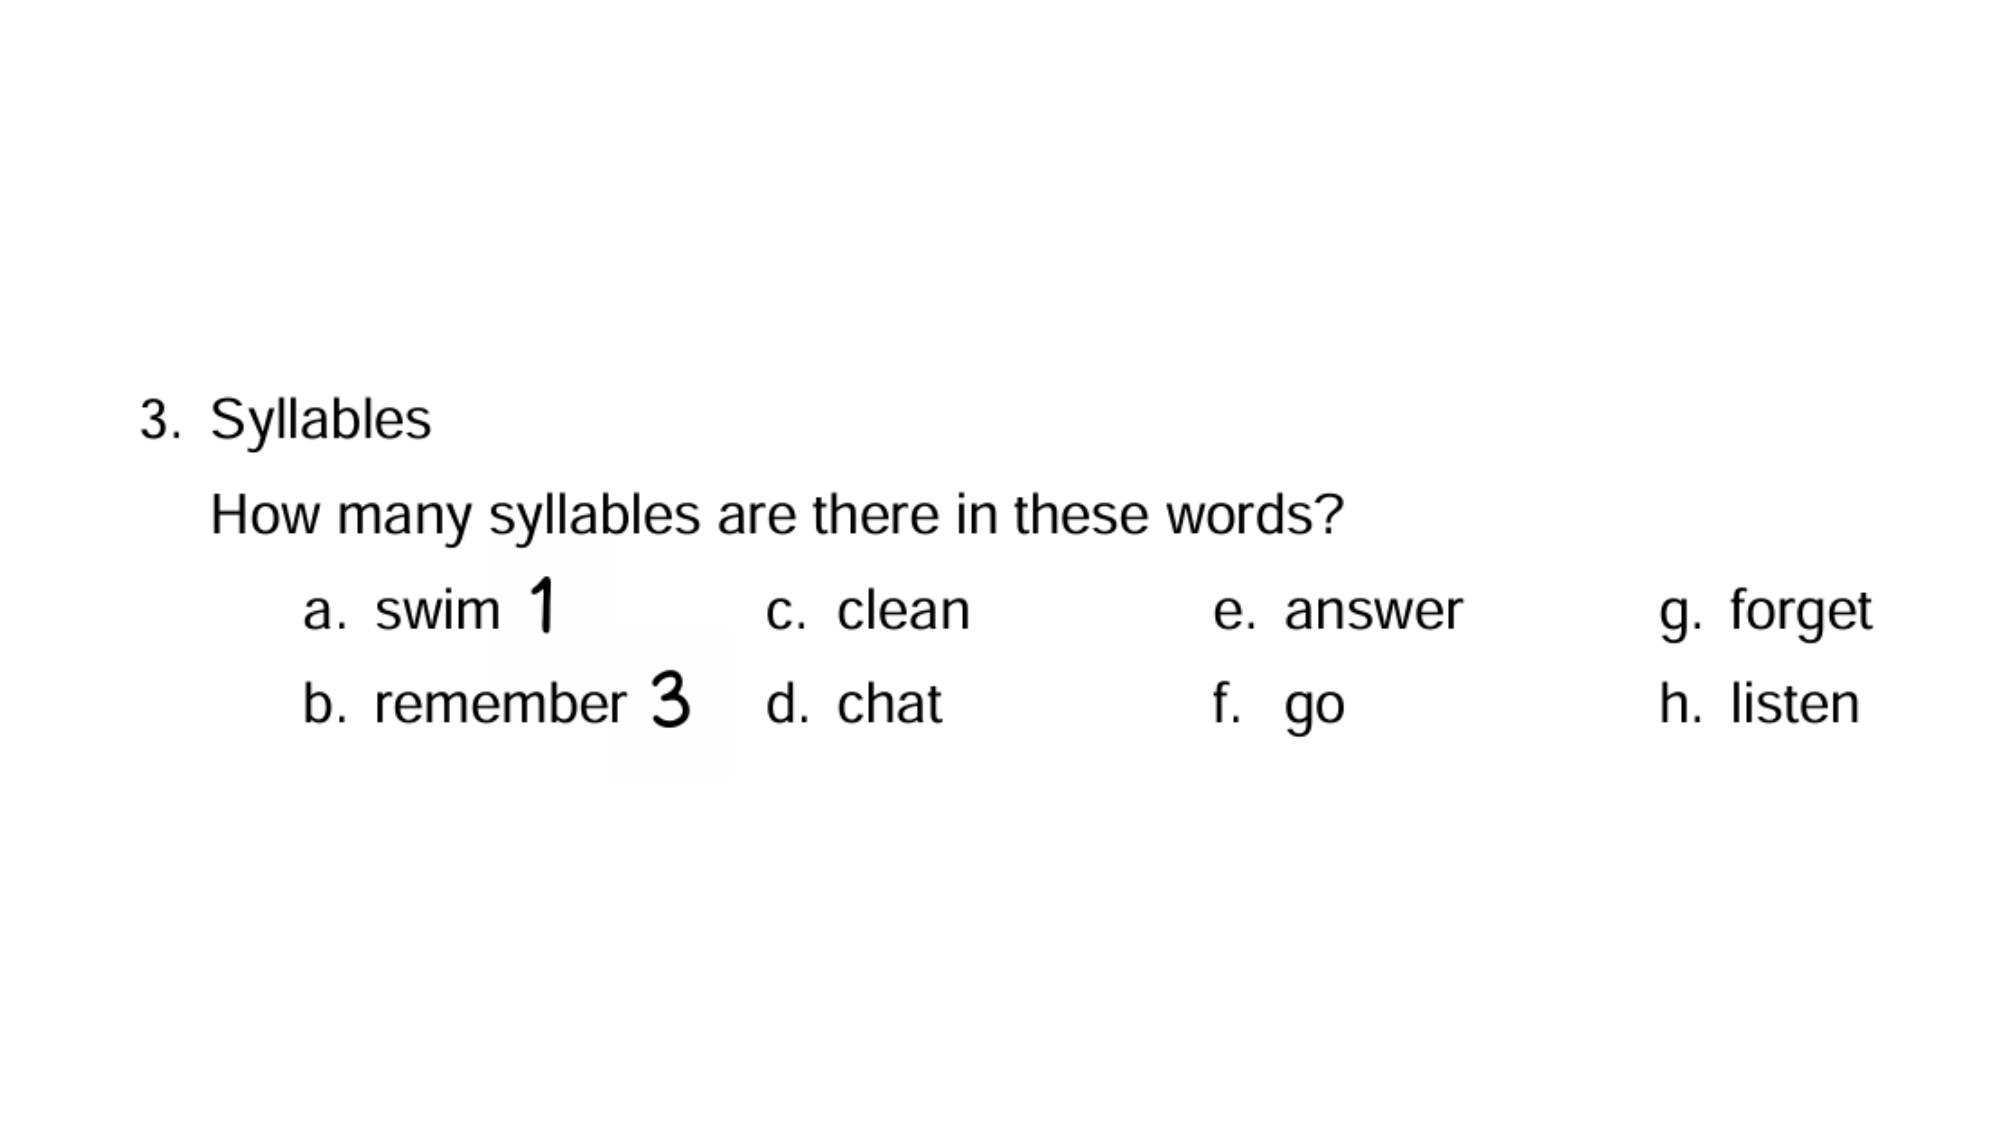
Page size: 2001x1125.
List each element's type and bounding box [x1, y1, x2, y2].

picture [104, 342, 1895, 783]
